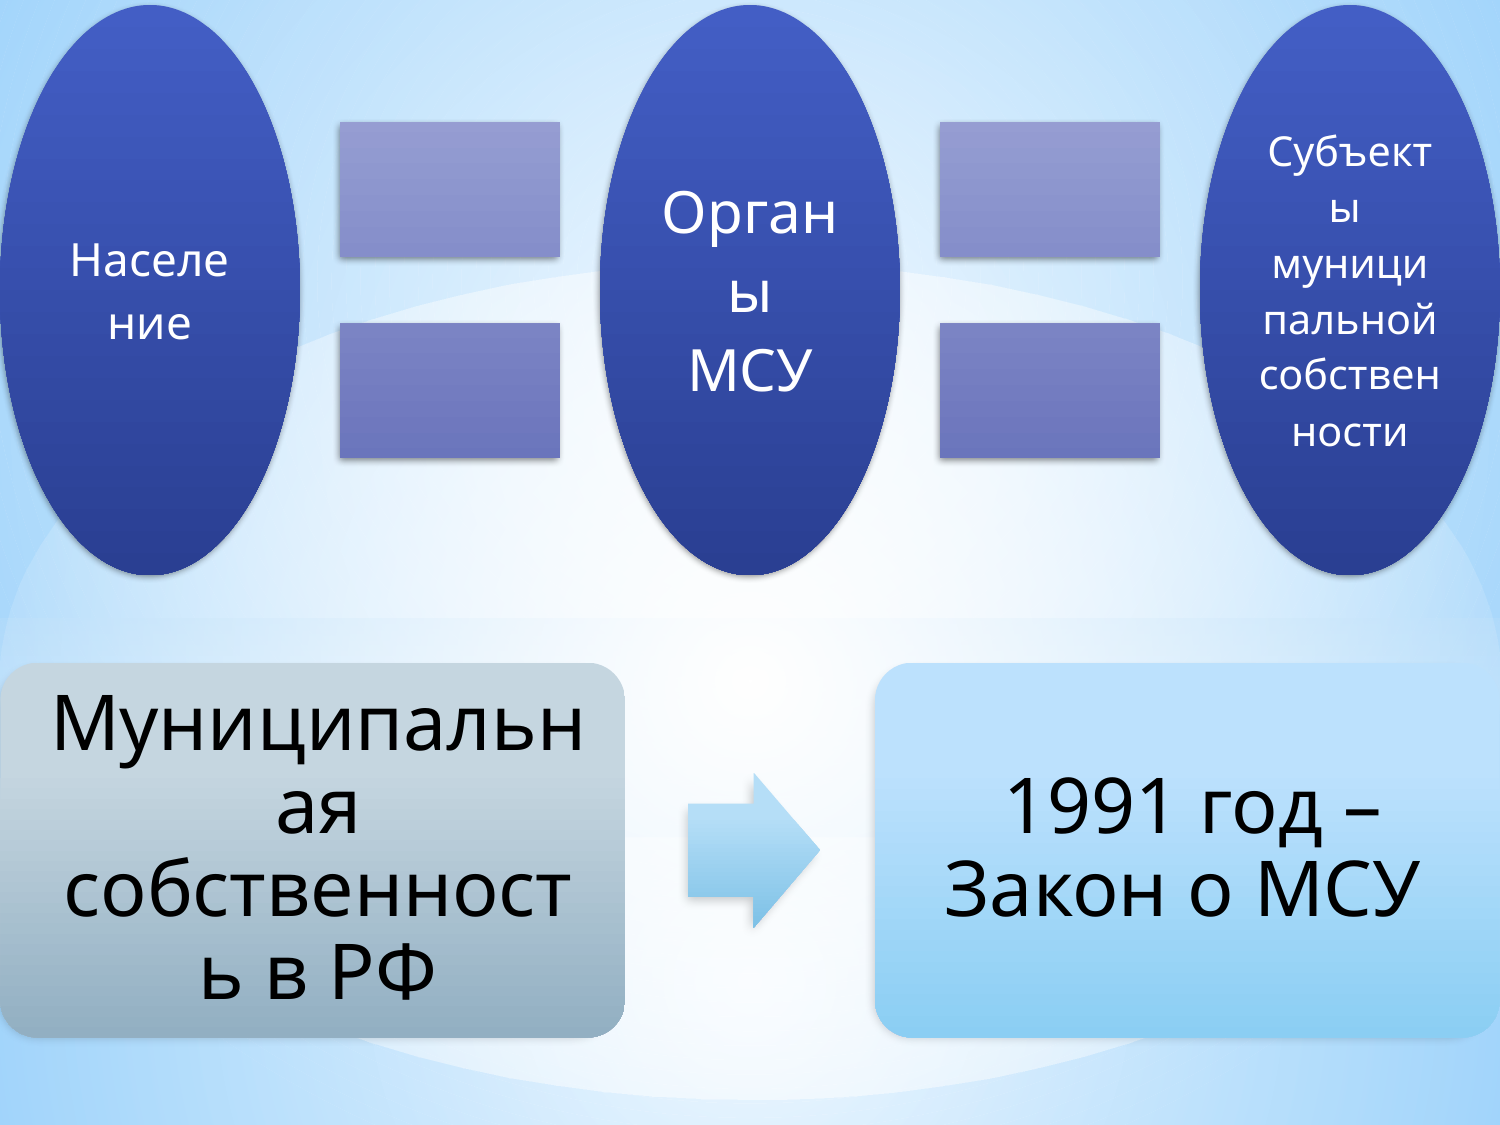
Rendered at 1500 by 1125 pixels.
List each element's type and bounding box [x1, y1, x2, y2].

text_box [0, 574, 1500, 1125]
text_box [0, 4, 1500, 574]
